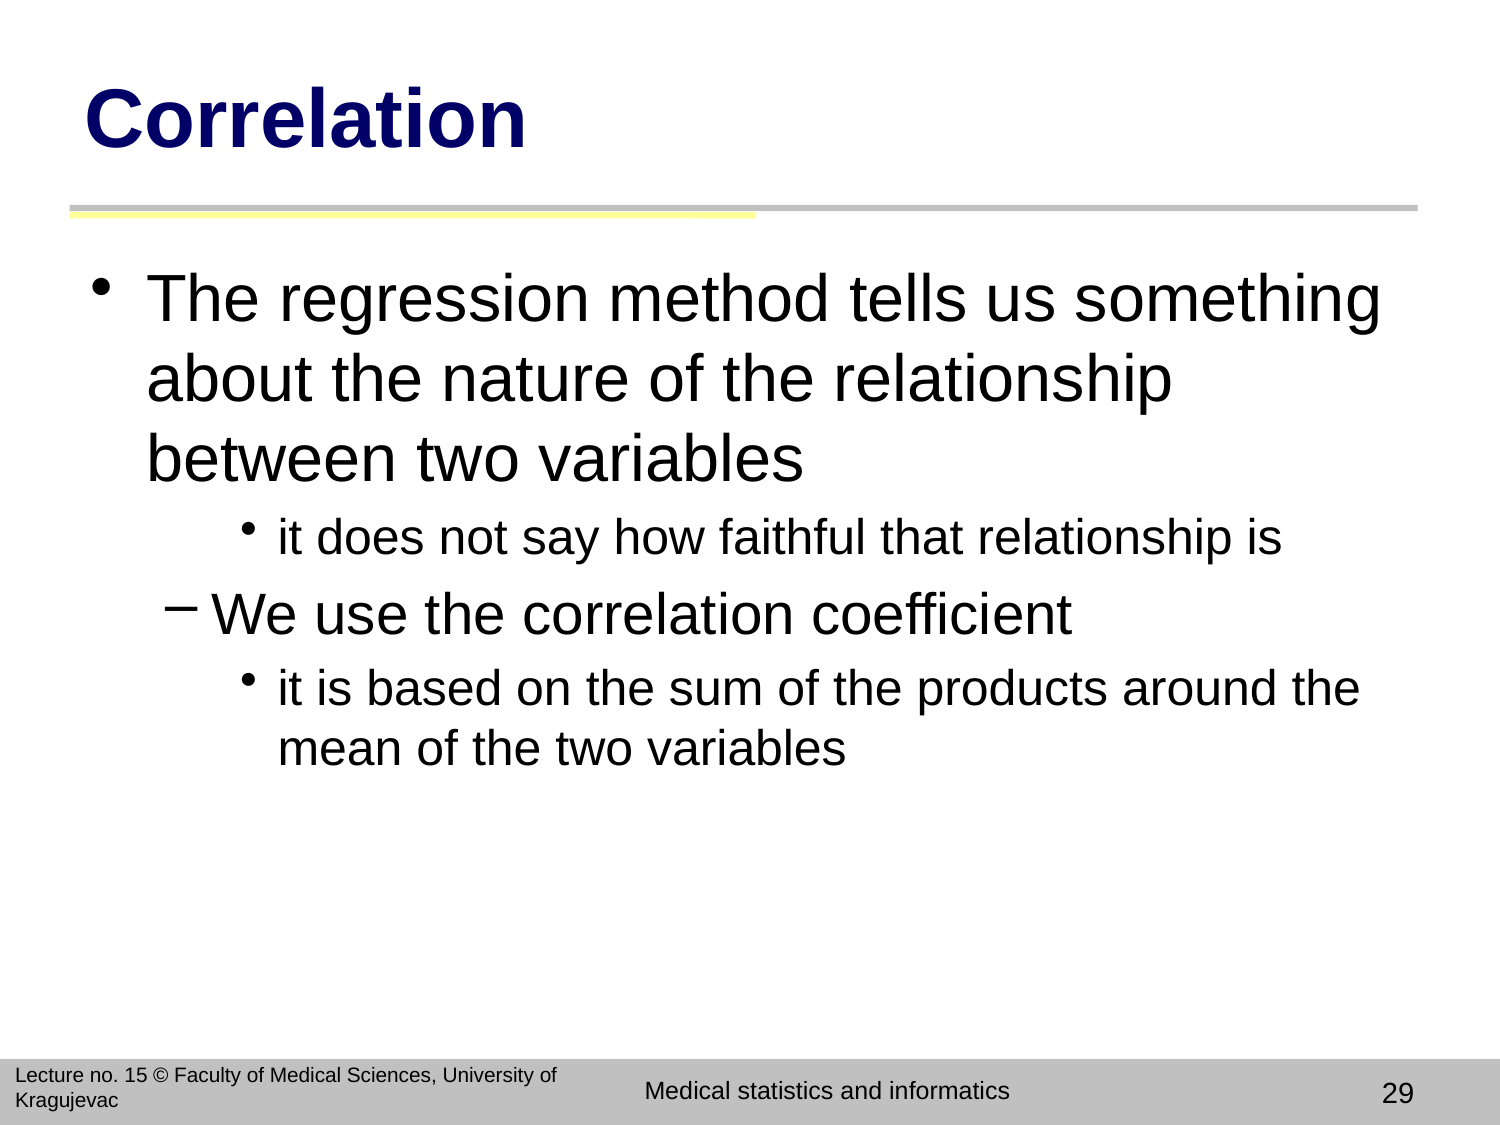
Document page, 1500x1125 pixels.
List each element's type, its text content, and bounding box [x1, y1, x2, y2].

slide_number 29 [1164, 1066, 1430, 1125]
list The regression method tells us something about the nature of the relationship between two variables it does not say how faithful that relationship is We use the correlation coefficient it is based on the sum of the products around the mean of the two variables [74, 246, 1426, 1023]
title Correlation [69, 19, 1426, 208]
slide_number Lecture no. 15 © Faculty of Medical Sciences, University of Kragujevac [0, 1053, 616, 1108]
footer Medical statistics and informatics [512, 1066, 1144, 1125]
